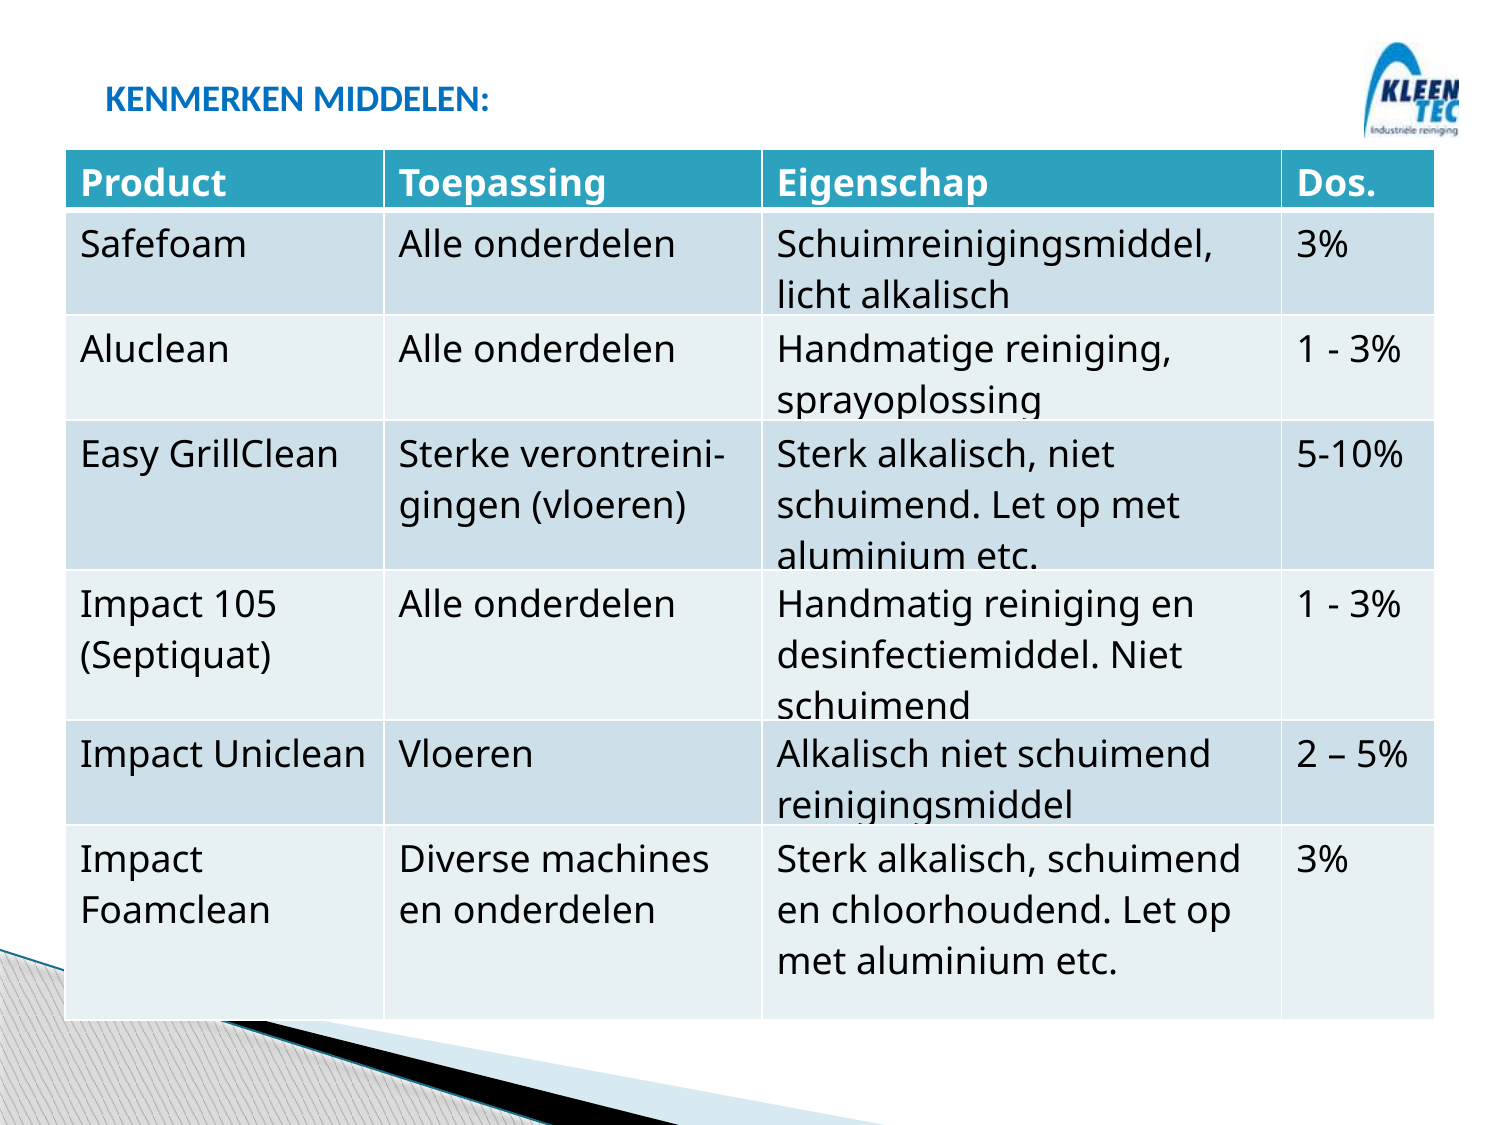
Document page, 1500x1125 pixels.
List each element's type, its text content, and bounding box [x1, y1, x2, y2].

table_cell Sterke verontreini- gingen (vloeren) [385, 421, 761, 569]
table_cell Impact 105 (Septiquat) [66, 571, 383, 719]
table_cell Schuimreinigingsmiddel, licht alkalisch [763, 213, 1281, 314]
table_cell Vloeren [385, 721, 761, 824]
table_cell 2 – 5% [1282, 721, 1434, 824]
table_cell Easy GrillClean [66, 421, 383, 569]
table_cell Handmatige reiniging, sprayoplossing [763, 316, 1281, 419]
table_cell 3% [1282, 826, 1434, 1019]
picture [1363, 42, 1459, 138]
table_header Product [66, 150, 383, 207]
table_cell 3% [1282, 213, 1434, 314]
table_cell Safefoam [66, 213, 383, 314]
table_cell Aluclean [66, 316, 383, 419]
table_cell Alle onderdelen [385, 213, 761, 314]
table_cell Impact Foamclean [66, 826, 383, 1019]
table_header Toepassing [385, 150, 761, 207]
table_cell Alkalisch niet schuimend reinigingsmiddel [763, 721, 1281, 824]
table_cell Impact Uniclean [66, 721, 383, 824]
table_cell 1 - 3% [1282, 316, 1434, 419]
table_cell Alle onderdelen [385, 316, 761, 419]
table_cell Sterk alkalisch, niet schuimend. Let op met aluminium etc. [763, 421, 1281, 569]
table_header Eigenschap [763, 150, 1281, 207]
table_header Dos. [1282, 150, 1434, 207]
table_cell Handmatig reiniging en desinfectiemiddel. Niet schuimend [763, 571, 1281, 719]
table_cell Alle onderdelen [385, 571, 761, 719]
table_cell 5-10% [1282, 421, 1434, 569]
text_box KENMERKEN MIDDELEN: [90, 66, 506, 127]
table_cell Diverse machines en onderdelen [385, 826, 761, 1019]
table_cell 1 - 3% [1282, 571, 1434, 719]
table_cell Sterk alkalisch, schuimend en chloorhoudend. Let op met aluminium etc. [763, 826, 1281, 1019]
